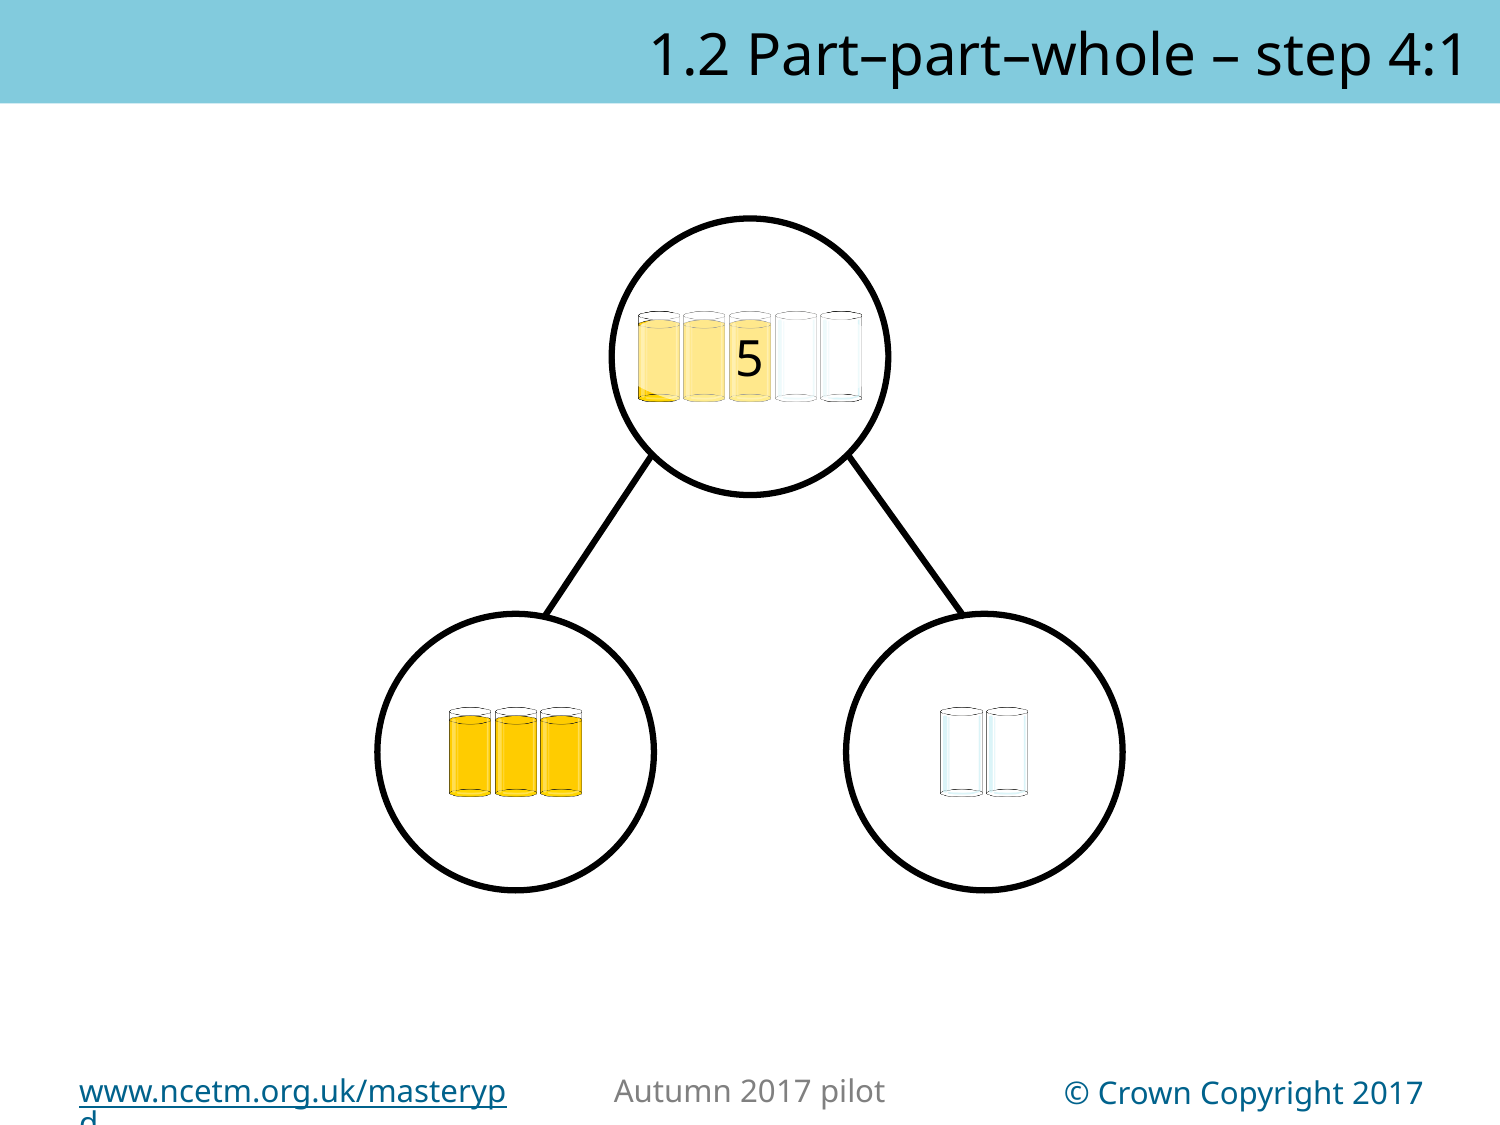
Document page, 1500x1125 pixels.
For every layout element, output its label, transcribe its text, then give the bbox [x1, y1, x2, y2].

list 1.2 Part–part–whole – step 4:1 [0, 0, 1500, 104]
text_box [449, 706, 582, 798]
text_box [940, 706, 1028, 798]
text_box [377, 218, 1123, 891]
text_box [637, 311, 771, 403]
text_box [774, 311, 862, 403]
